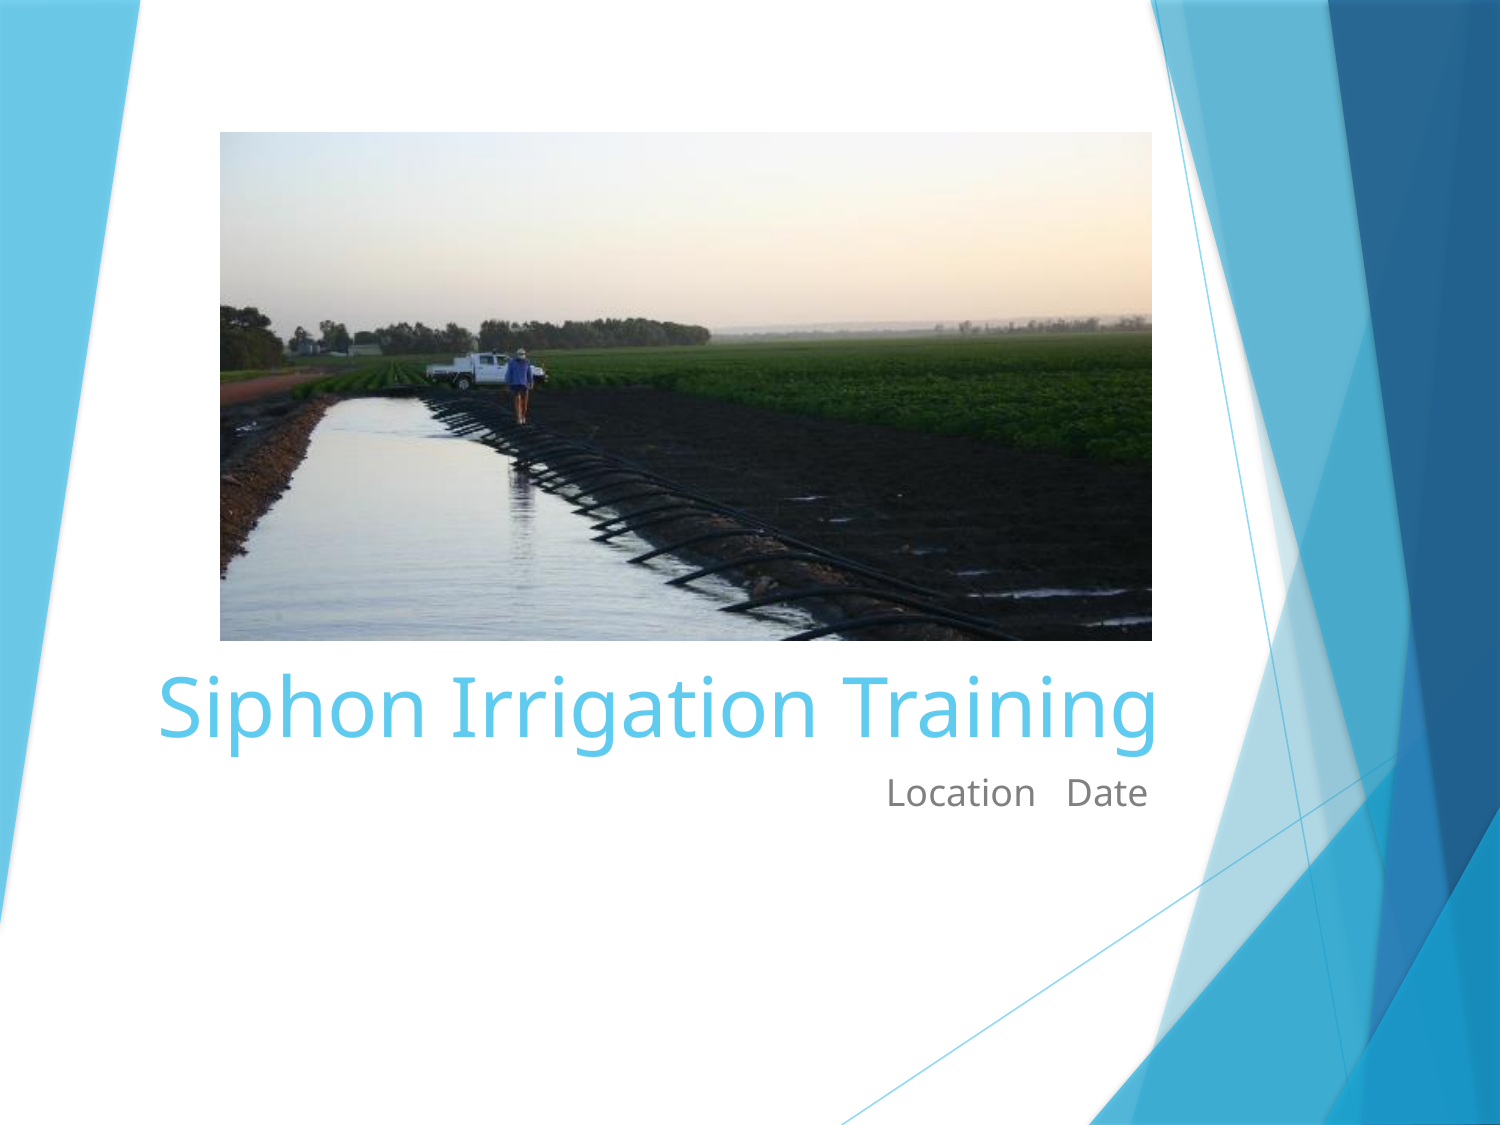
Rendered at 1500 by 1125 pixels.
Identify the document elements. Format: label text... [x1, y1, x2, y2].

picture [220, 132, 1153, 641]
title Siphon Irrigation Training [100, 491, 1177, 762]
subtitle Location Date [208, 761, 1165, 942]
